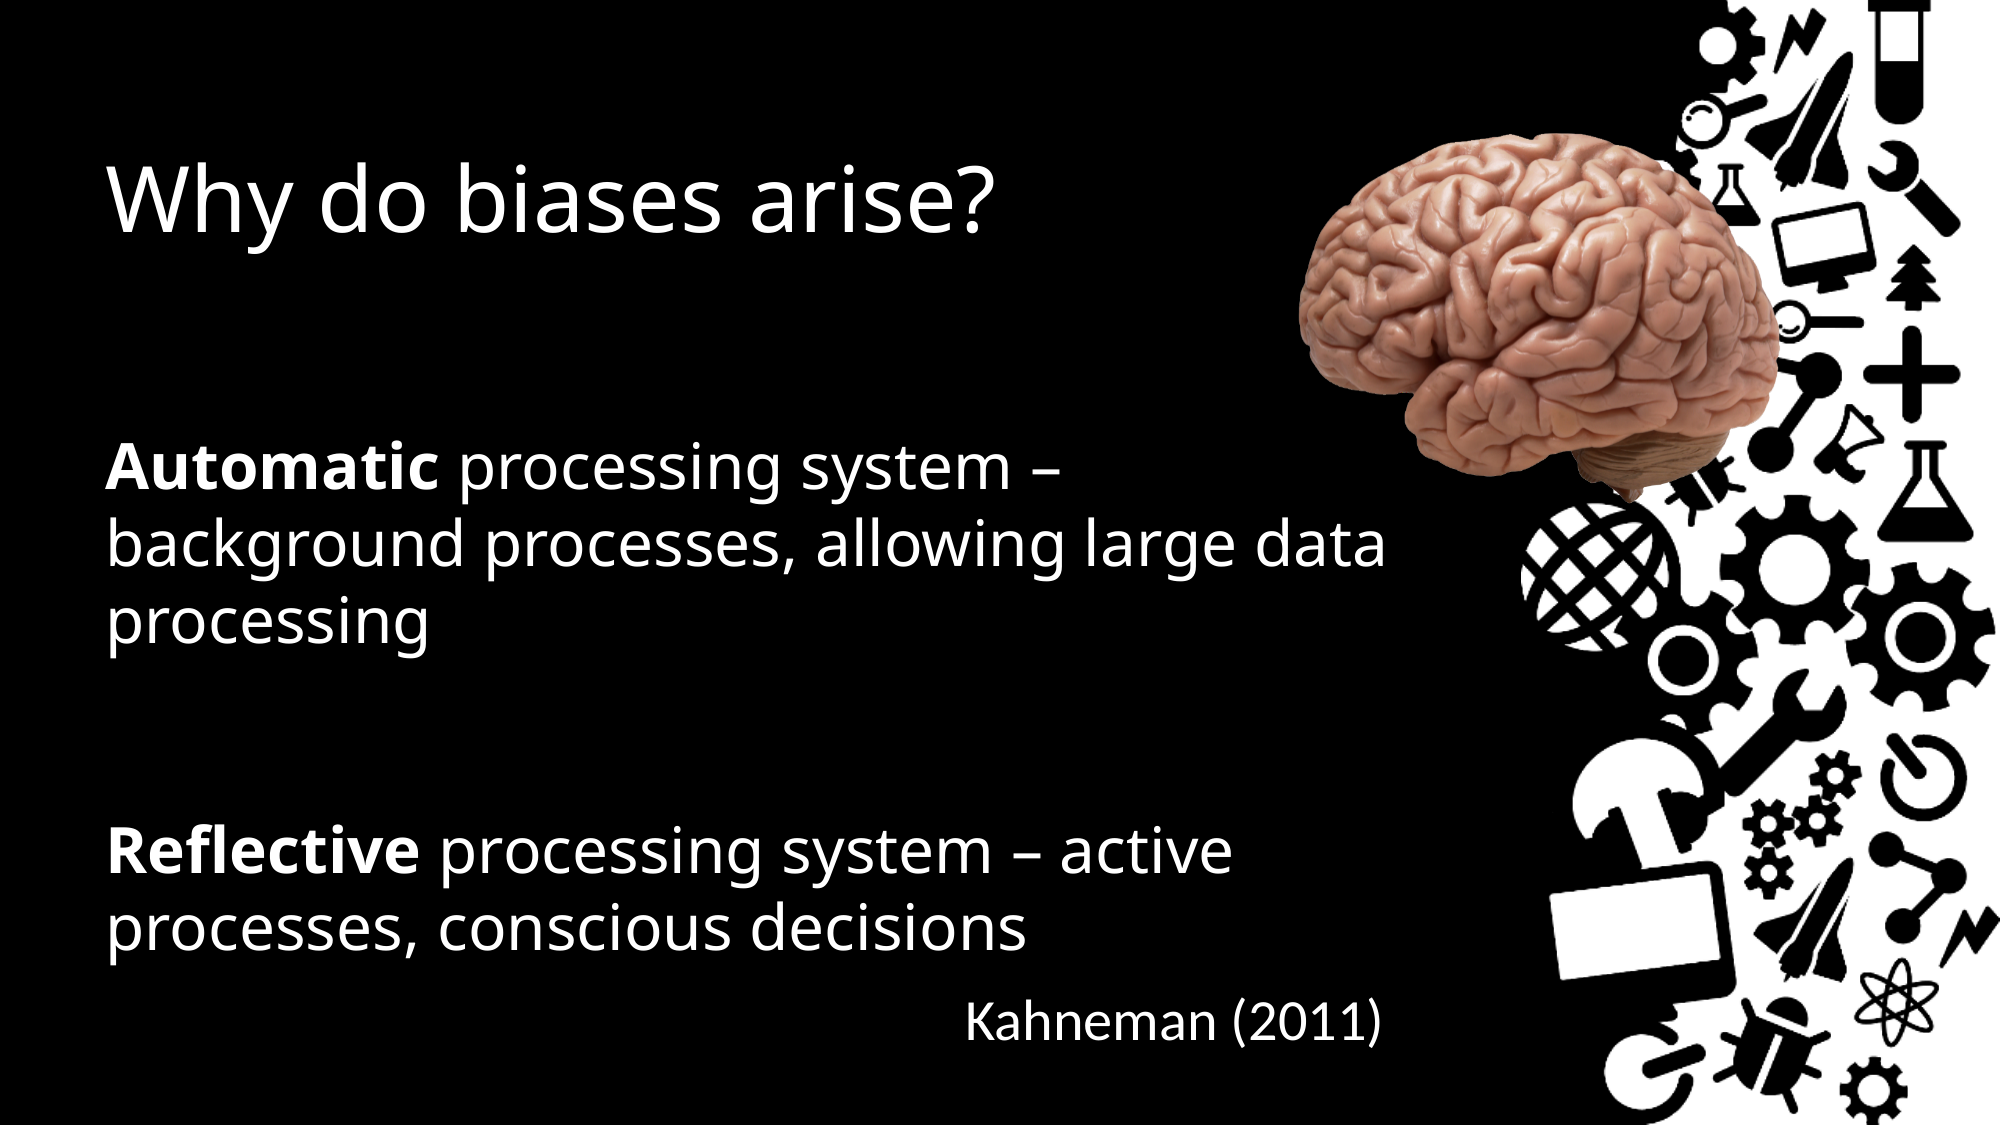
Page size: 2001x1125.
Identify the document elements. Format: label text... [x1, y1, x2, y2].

text_box Kahneman (2011) [950, 974, 1480, 1060]
title Why do biases arise? [90, 59, 1508, 278]
picture [1521, 0, 2000, 1125]
text_box Automatic processing system – background processes, allowing large data processing Reflective processing system – active processes, conscious decisions [90, 418, 1447, 975]
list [1240, 127, 1839, 504]
